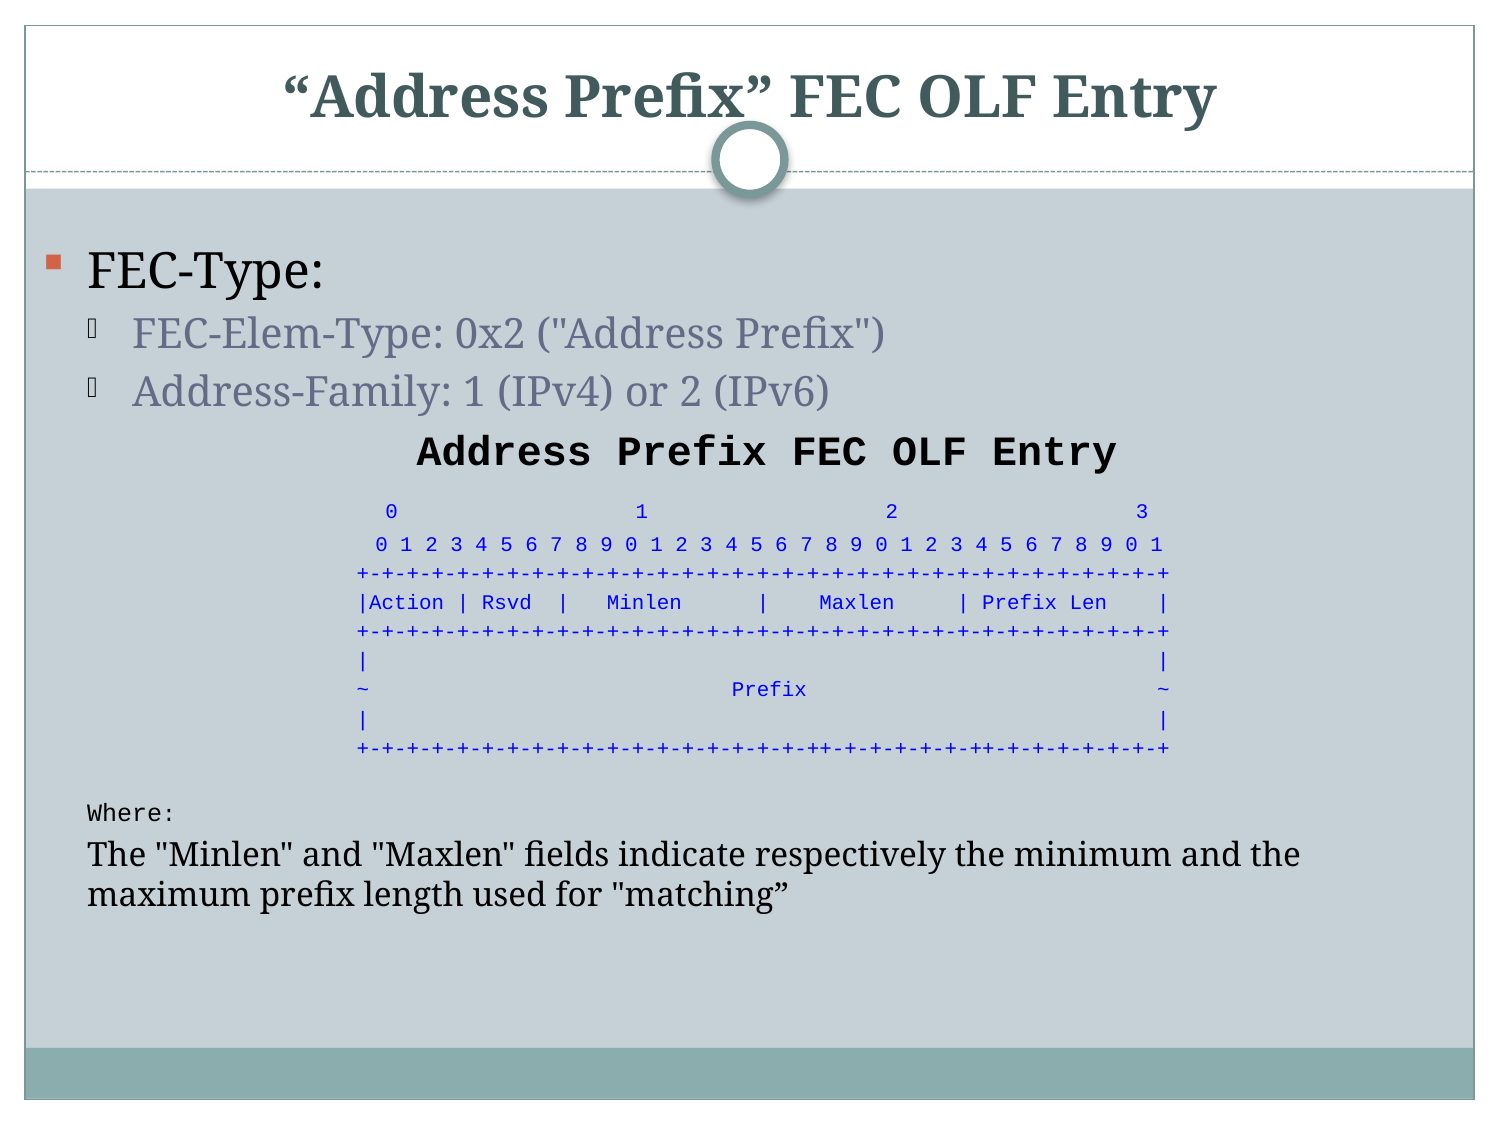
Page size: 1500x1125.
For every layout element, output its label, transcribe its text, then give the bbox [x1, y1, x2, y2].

list FEC-Type: FEC-Elem-Type: 0x2 ("Address Prefix") Address-Family: 1 (IPv4) or 2 (IPv6) Address Prefix FEC OLF Entry 0 1 2 3 0 1 2 3 4 5 6 7 8 9 0 1 2 3 4 5 6 7 8 9 0 1 2 3 4 5 6 7 8 9 0 1 +-+-+-+-+-+-+-+-+-+-+-+-+-+-+-+-+-+-+-+-+-+-+-+-+-+-+-+-+-+-+-+-+ |Action | Rsvd | Minlen | Maxlen | Prefix Len | +-+-+-+-+-+-+-+-+-+-+-+-+-+-+-+-+-+-+-+-+-+-+-+-+-+-+-+-+-+-+-+-+ | | ~ Prefix ~ | | +-+-+-+-+-+-+-+-+-+-+-+-+-+-+-+-+-+-++-+-+-+-+-+-++-+-+-+-+-+-+-+ Where: The "Minlen" and "Maxlen" fields indicate respectively the minimum and the maximum prefix length used for "matching” [27, 231, 1462, 1087]
title “Address Prefix” FEC OLF Entry [0, 12, 1500, 137]
